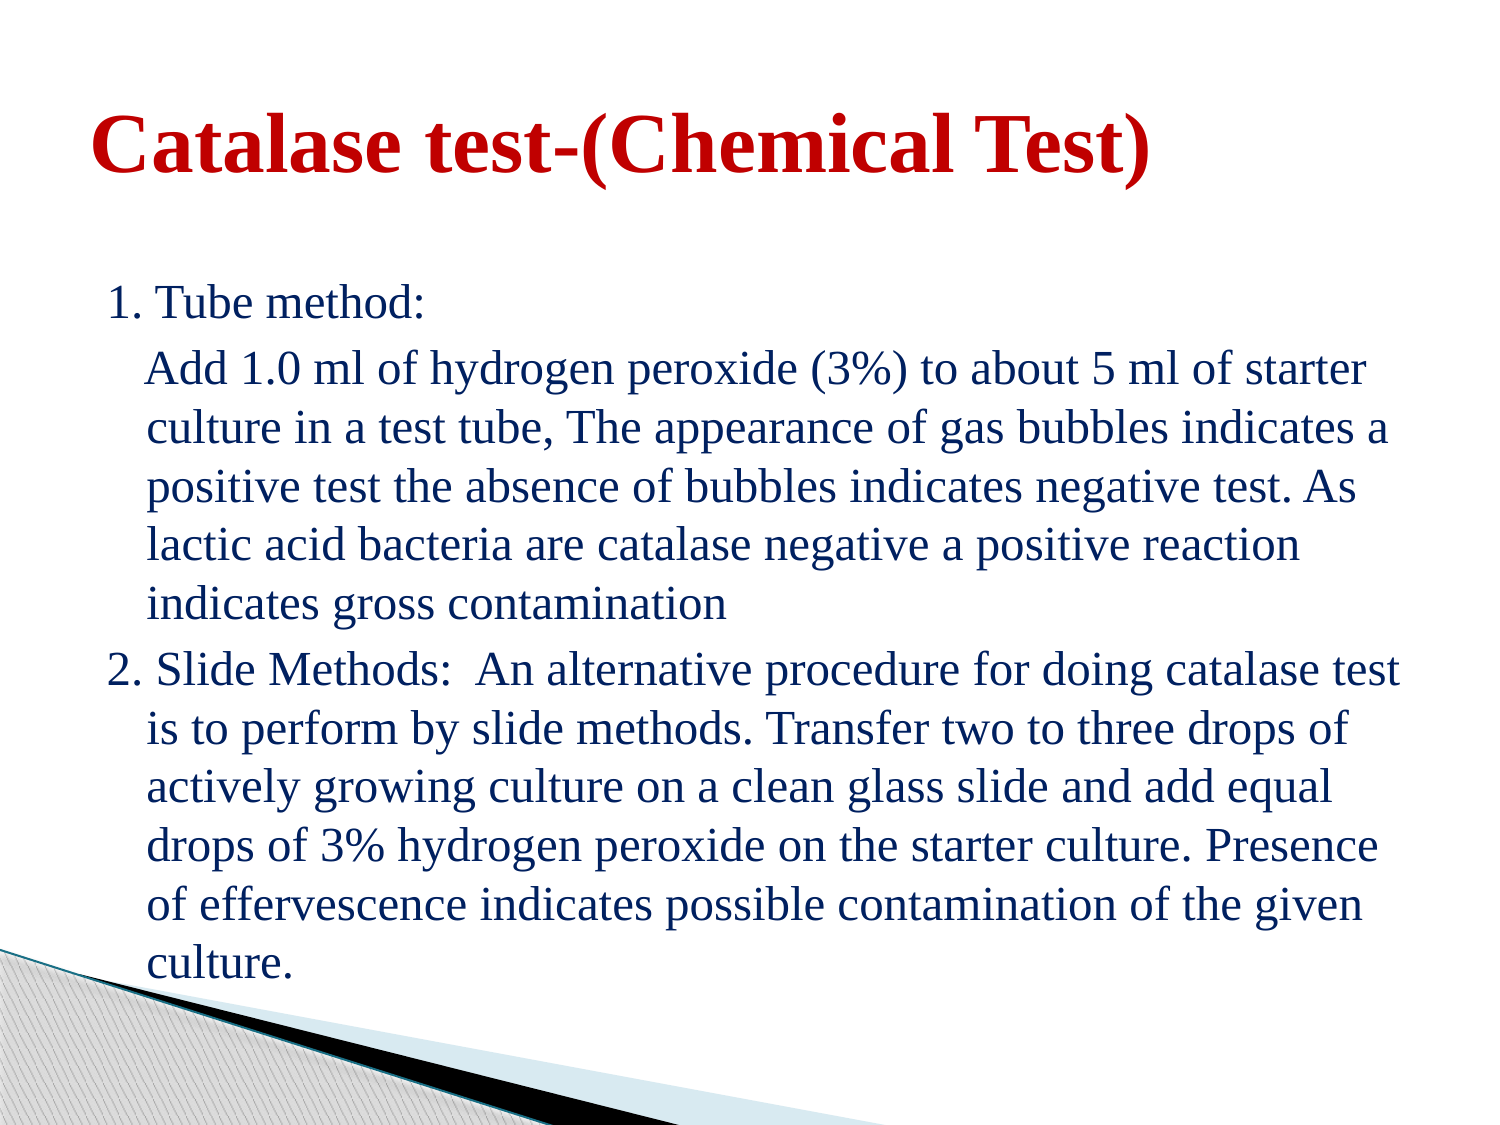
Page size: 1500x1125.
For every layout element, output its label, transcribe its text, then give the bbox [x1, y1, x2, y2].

list 1. Tube method: Add 1.0 ml of hydrogen peroxide (3%) to about 5 ml of starter culture in a test tube, The appearance of gas bubbles indicates a positive test the absence of bubbles indicates negative test. As lactic acid bacteria are catalase negative a positive reaction indicates gross contamination 2. Slide Methods: An alternative procedure for doing catalase test is to perform by slide methods. Transfer two to three drops of actively growing culture on a clean glass slide and add equal drops of 3% hydrogen peroxide on the starter culture. Presence of effervescence indicates possible contamination of the given culture. [75, 262, 1442, 1005]
title Catalase test-(Chemical Test) [75, 45, 1425, 233]
